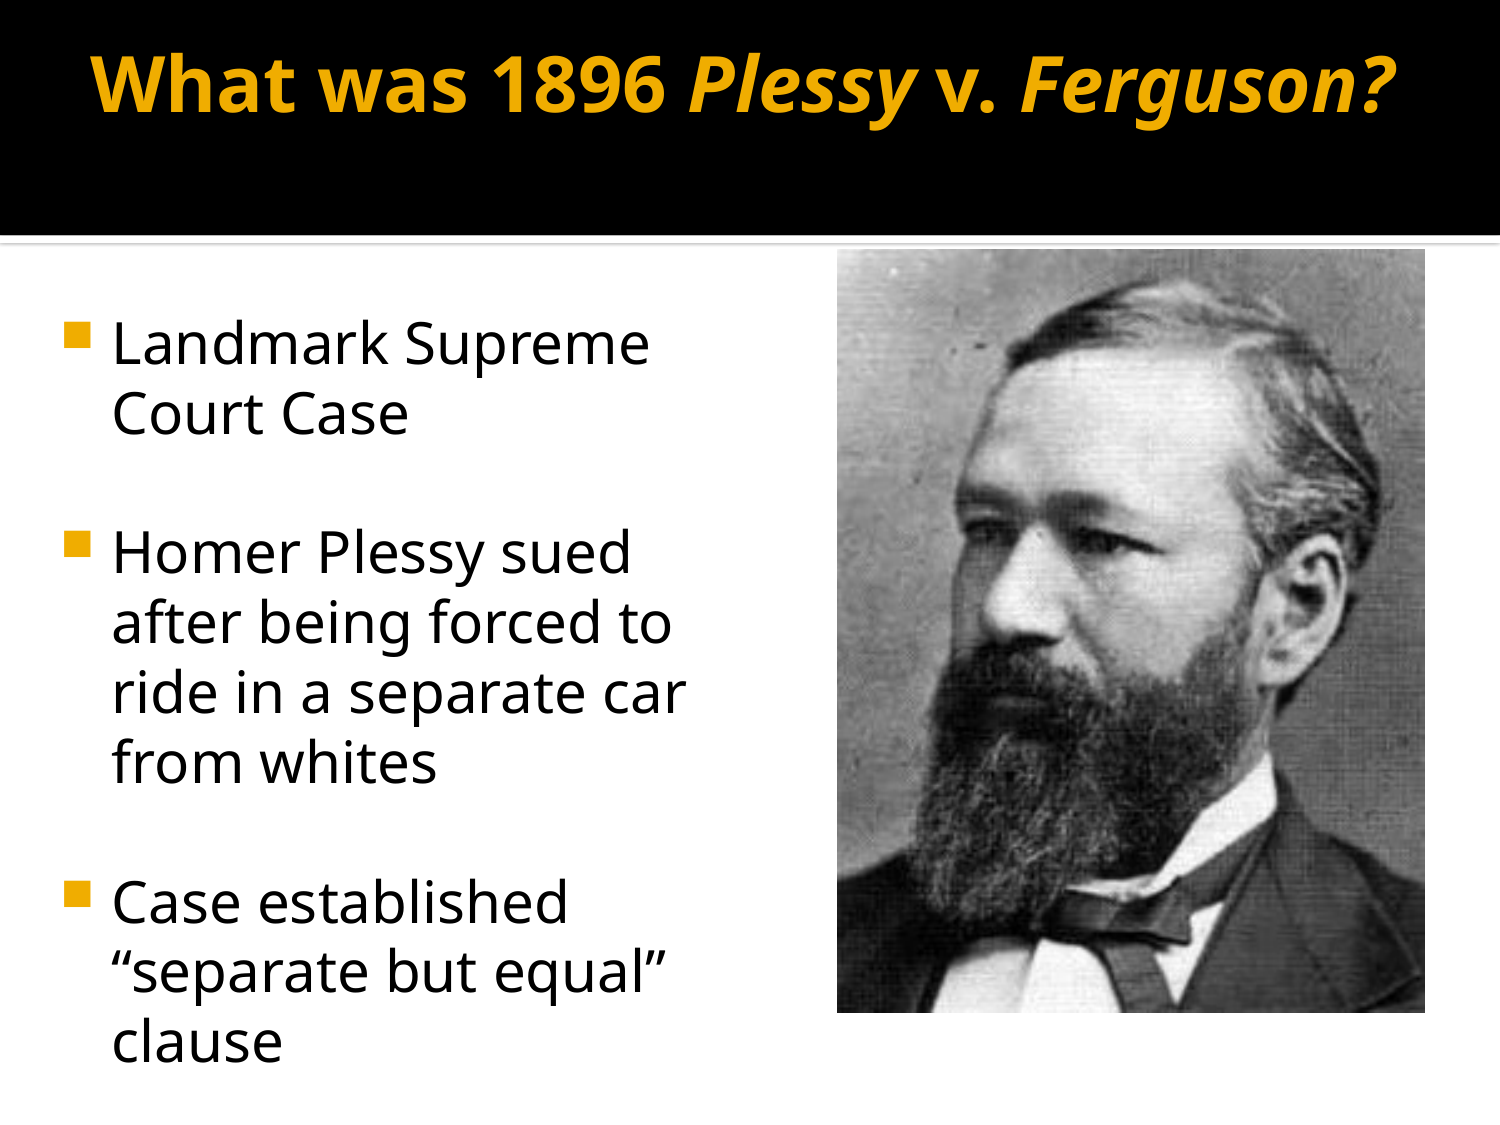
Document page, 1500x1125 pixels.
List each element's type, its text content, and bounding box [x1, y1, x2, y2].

list Landmark Supreme Court Case Homer Plessy sued after being forced to ride in a separate car from whites Case established “separate but equal” clause [24, 291, 738, 1088]
title What was 1896 Plessy v. Ferguson? [75, 24, 1425, 231]
picture [837, 249, 1425, 1013]
